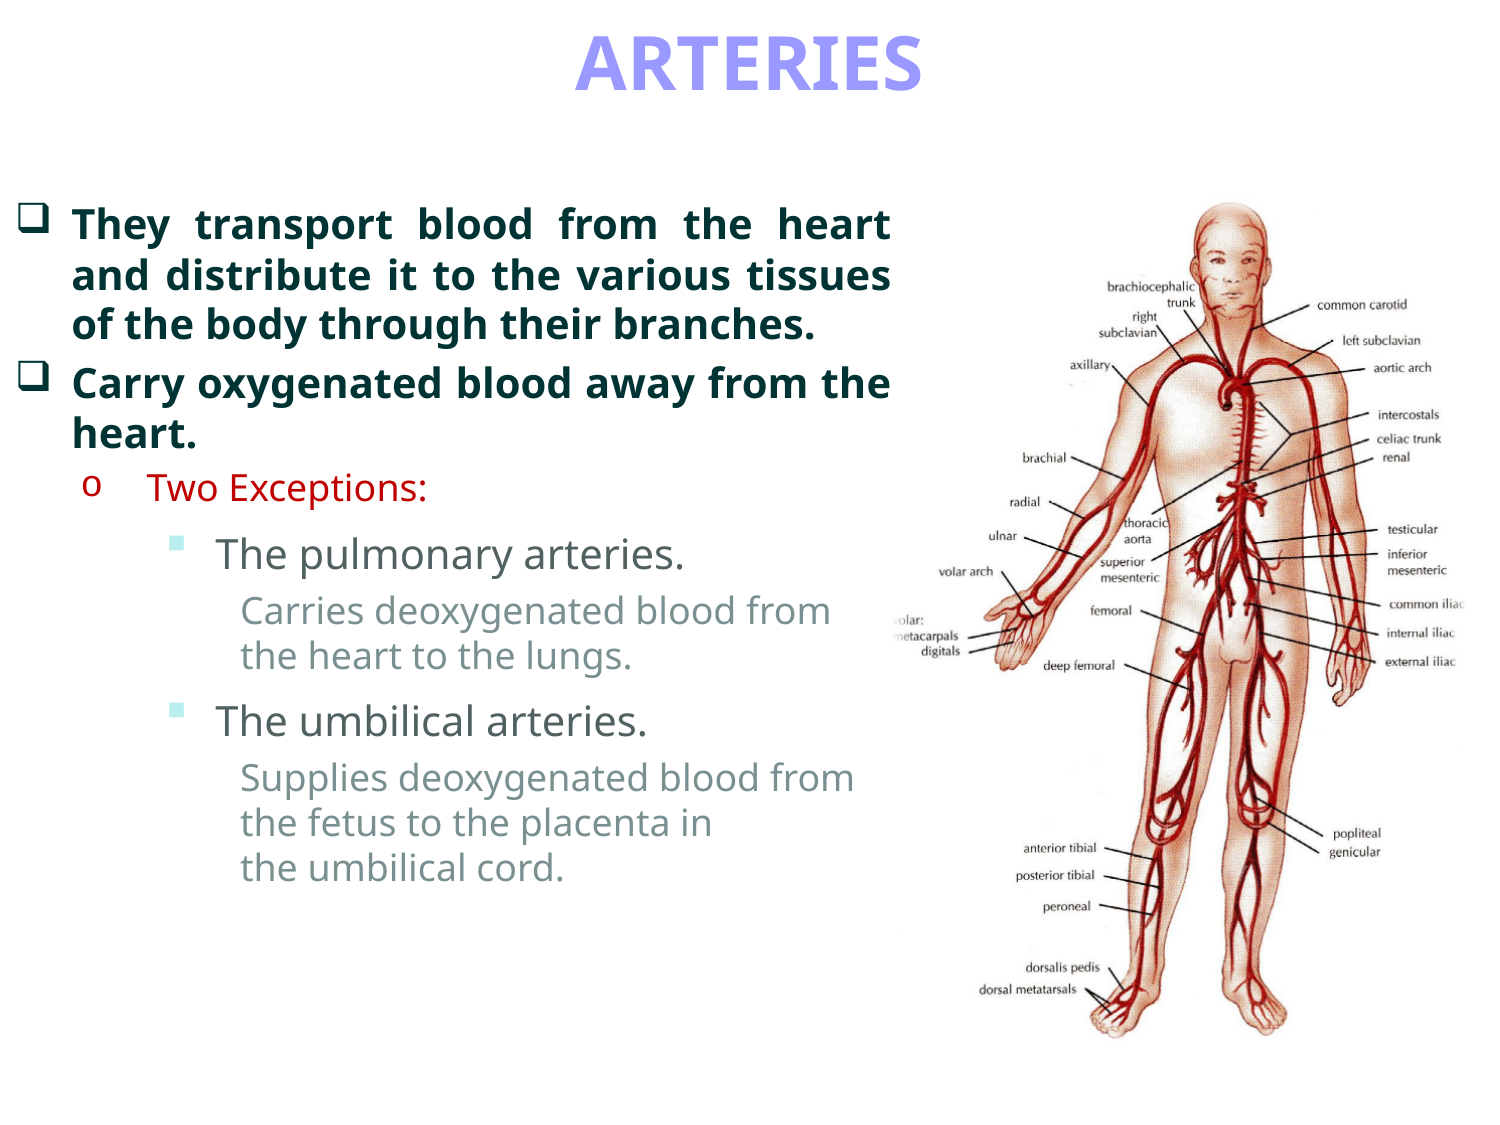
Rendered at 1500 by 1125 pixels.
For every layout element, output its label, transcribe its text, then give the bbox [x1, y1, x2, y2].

picture [887, 193, 1476, 1053]
text_box ARTERIES [0, 8, 1500, 130]
list They transport blood from the heart and distribute it to the various tissues of the body through their branches. Carry oxygenated blood away from the heart. Two Exceptions: The pulmonary arteries. Carries deoxygenated blood from the heart to the lungs. The umbilical arteries. Supplies deoxygenated blood from the fetus to the placenta in the umbilical cord. [0, 190, 907, 1028]
